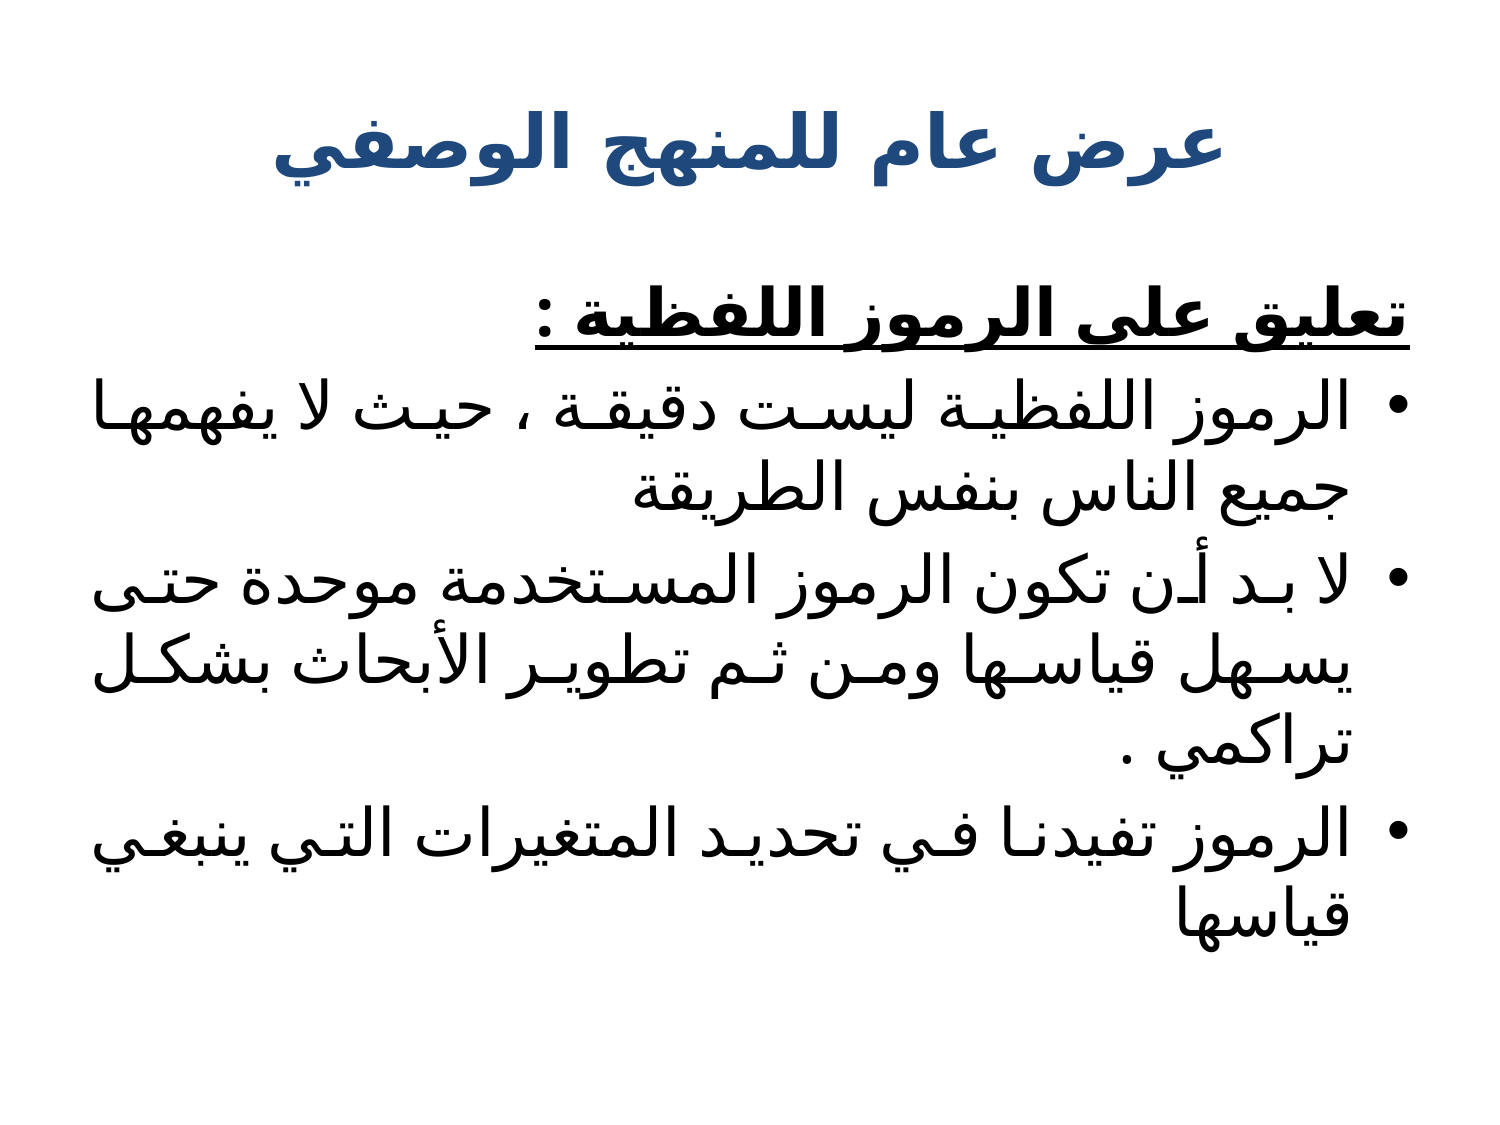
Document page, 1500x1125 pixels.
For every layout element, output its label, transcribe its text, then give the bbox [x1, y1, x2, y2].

title عرض عام للمنهج الوصفي [75, 45, 1425, 233]
list تعليق على الرموز اللفظية : الرموز اللفظية ليست دقيقة ، حيث لا يفهمها جميع الناس بنفس الطريقة لا بد أن تكون الرموز المستخدمة موحدة حتى يسهل قياسها ومن ثم تطوير الأبحاث بشكل تراكمي . الرموز تفيدنا في تحديد المتغيرات التي ينبغي قياسها [75, 262, 1425, 1005]
